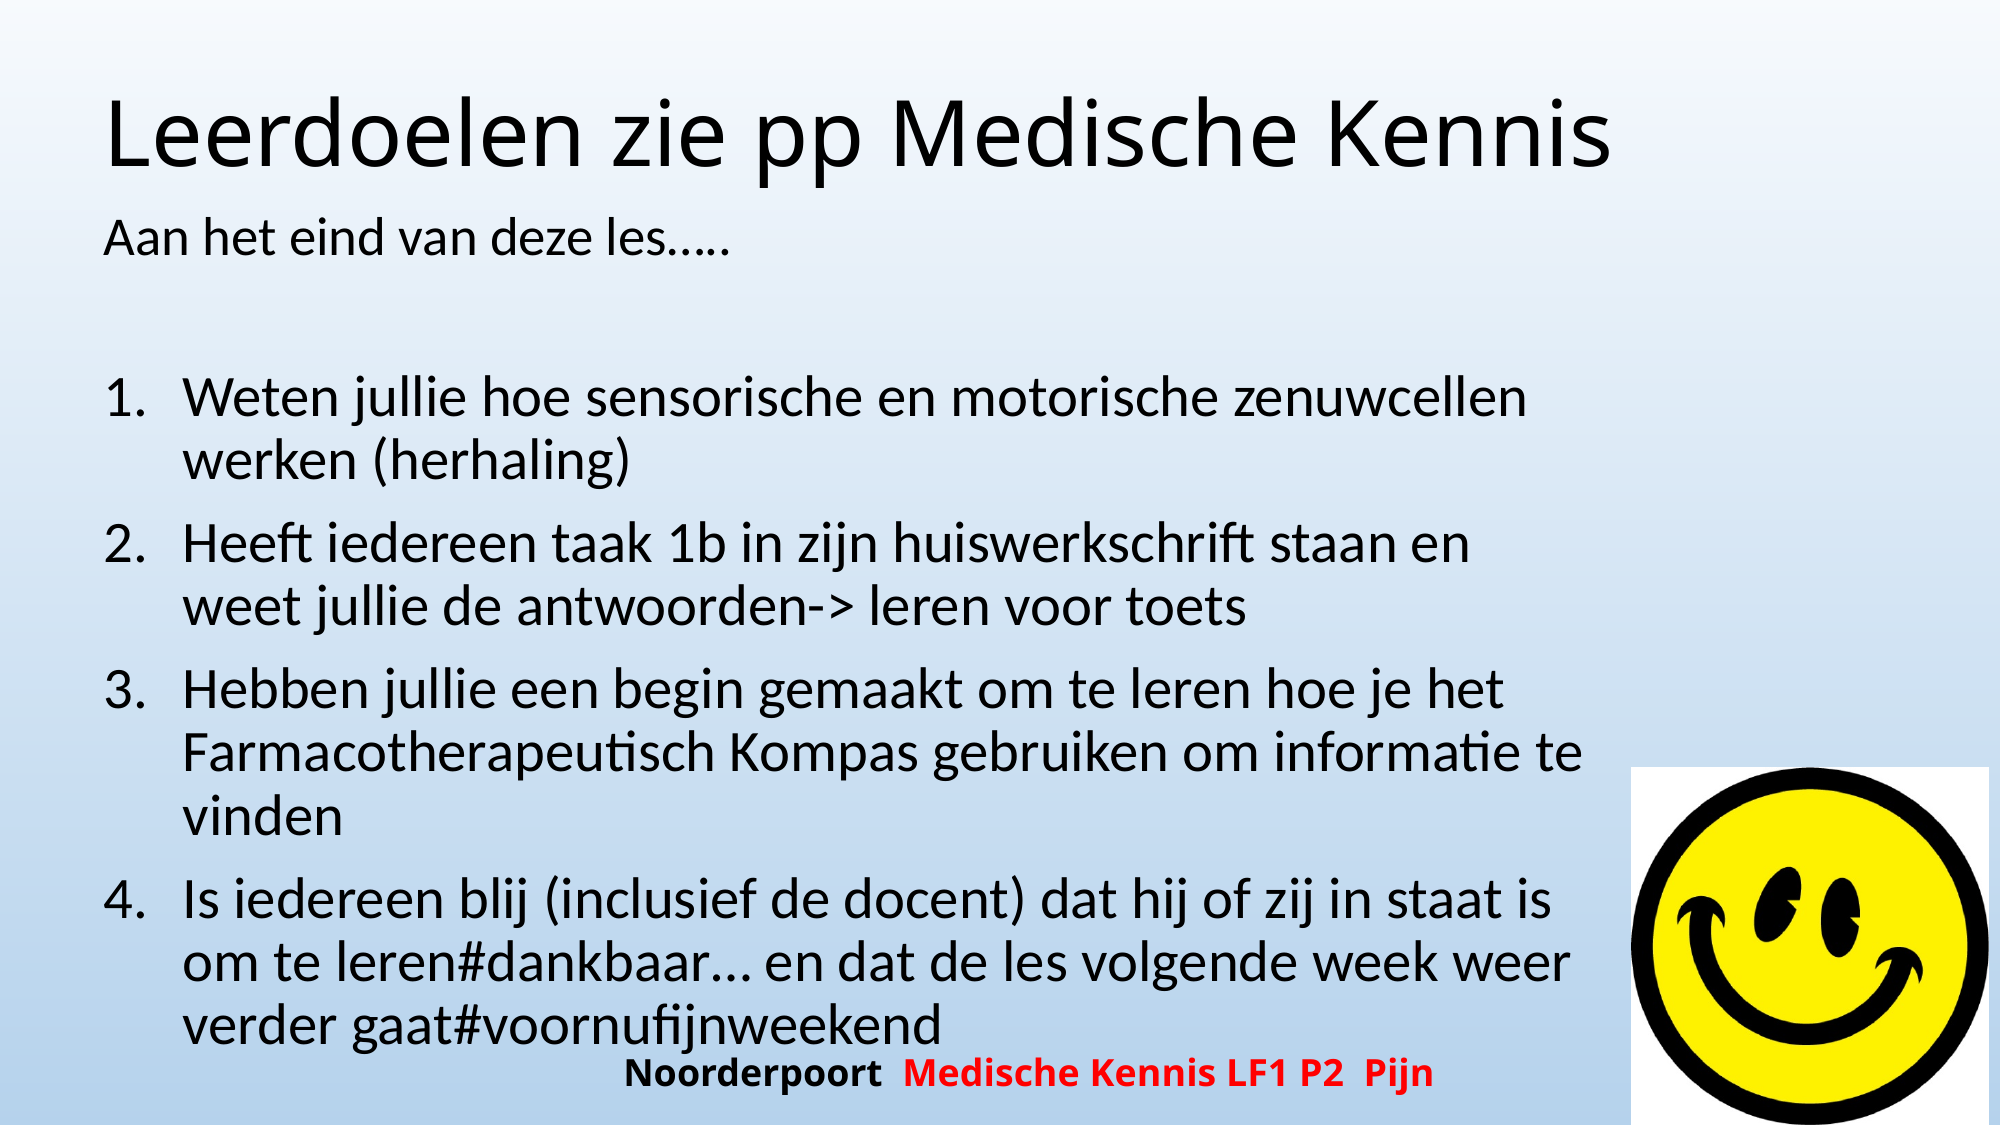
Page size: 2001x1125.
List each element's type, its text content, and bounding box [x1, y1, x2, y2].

list Aan het eind van deze les….. Weten jullie hoe sensorische en motorische zenuwcellen werken (herhaling) Heeft iedereen taak 1b in zijn huiswerkschrift staan en weet jullie de antwoorden-> leren voor toets Hebben jullie een begin gemaakt om te leren hoe je het Farmacotherapeutisch Kompas gebruiken om informatie te vinden Is iedereen blij (inclusief de docent) dat hij of zij in staat is om te leren#dankbaar… en dat de les volgende week weer verder gaat#voornufijnweekend [88, 246, 1602, 1073]
title Leerdoelen zie pp Medische Kennis [88, 28, 1814, 246]
slide_number 1 [1412, 1042, 1631, 1103]
text_box Noorderpoort Medische Kennis LF1 P2 Pijn [608, 1041, 1451, 1102]
picture [1631, 767, 1989, 1125]
